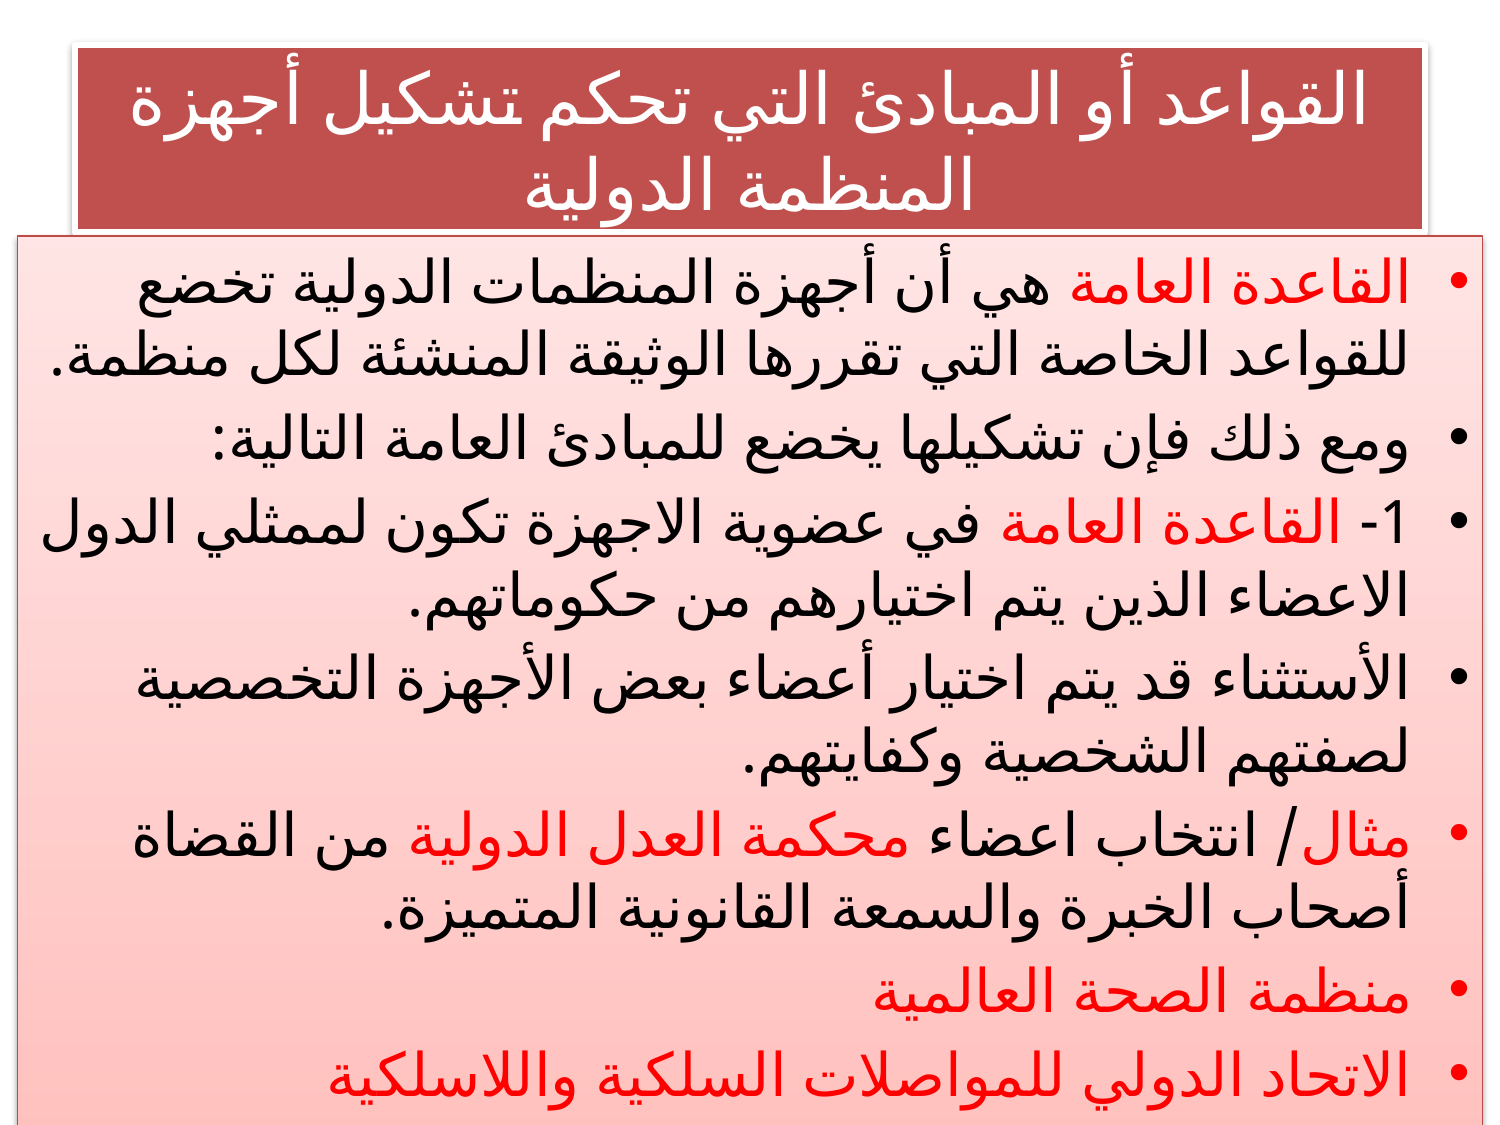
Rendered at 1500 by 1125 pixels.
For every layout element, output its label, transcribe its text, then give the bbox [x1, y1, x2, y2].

list القاعدة العامة هي أن أجهزة المنظمات الدولية تخضع للقواعد الخاصة التي تقررها الوثيقة المنشئة لكل منظمة. ومع ذلك فإن تشكيلها يخضع للمبادئ العامة التالية: 1- القاعدة العامة في عضوية الاجهزة تكون لممثلي الدول الاعضاء الذين يتم اختيارهم من حكوماتهم. الأستثناء قد يتم اختيار أعضاء بعض الأجهزة التخصصية لصفتهم الشخصية وكفايتهم. مثال/ انتخاب اعضاء محكمة العدل الدولية من القضاة أصحاب الخبرة والسمعة القانونية المتميزة. منظمة الصحة العالمية الاتحاد الدولي للمواصلات السلكية واللاسلكية [17, 235, 1483, 1125]
title القواعد أو المبادئ التي تحكم تشكيل أجهزة المنظمة الدولية [72, 42, 1428, 234]
